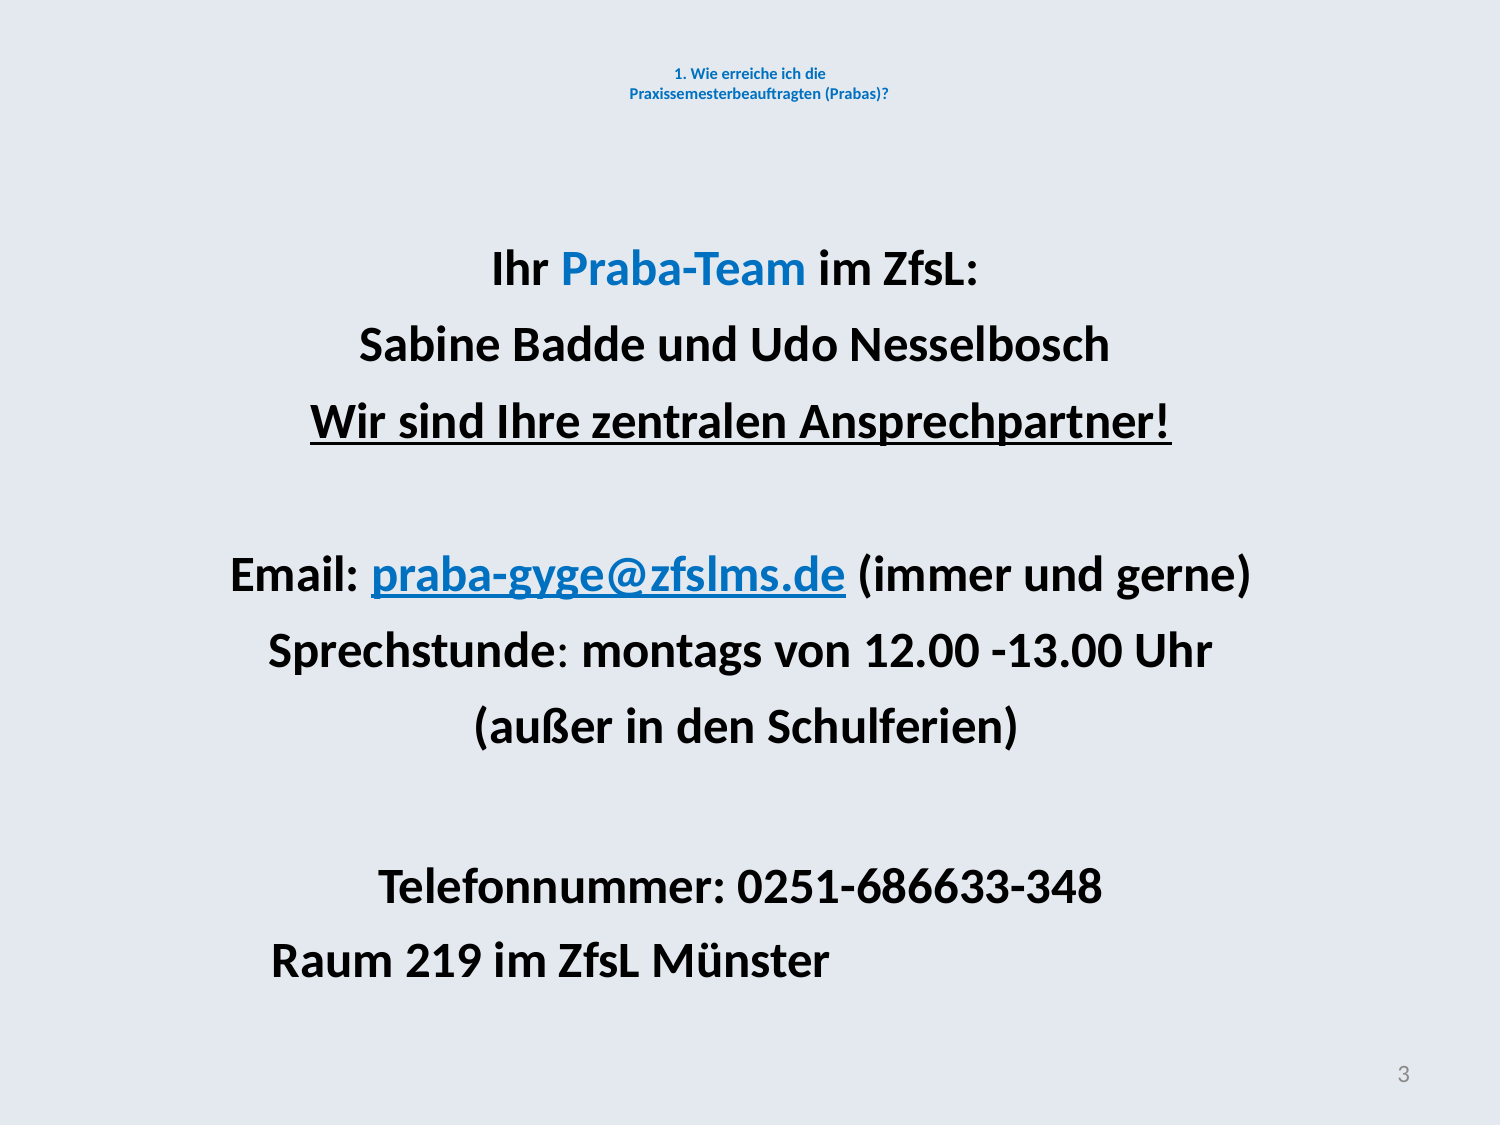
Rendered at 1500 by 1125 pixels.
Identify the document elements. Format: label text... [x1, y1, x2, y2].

title 1. Wie erreiche ich die Praxissemesterbeauftragten (Prabas)? [0, 9, 1500, 161]
list Ihr Praba-Team im ZfsL: Sabine Badde und Udo Nesselbosch Wir sind Ihre zentralen Ansprechpartner! Email: praba-gyge@zfslms.de (immer und gerne) Sprechstunde: montags von 12.00 -13.00 Uhr (außer in den Schulferien) Telefonnummer: 0251-686633-348 Raum 219 im ZfsL Münster [0, 160, 1483, 1125]
slide_number 3 [1074, 1042, 1425, 1103]
